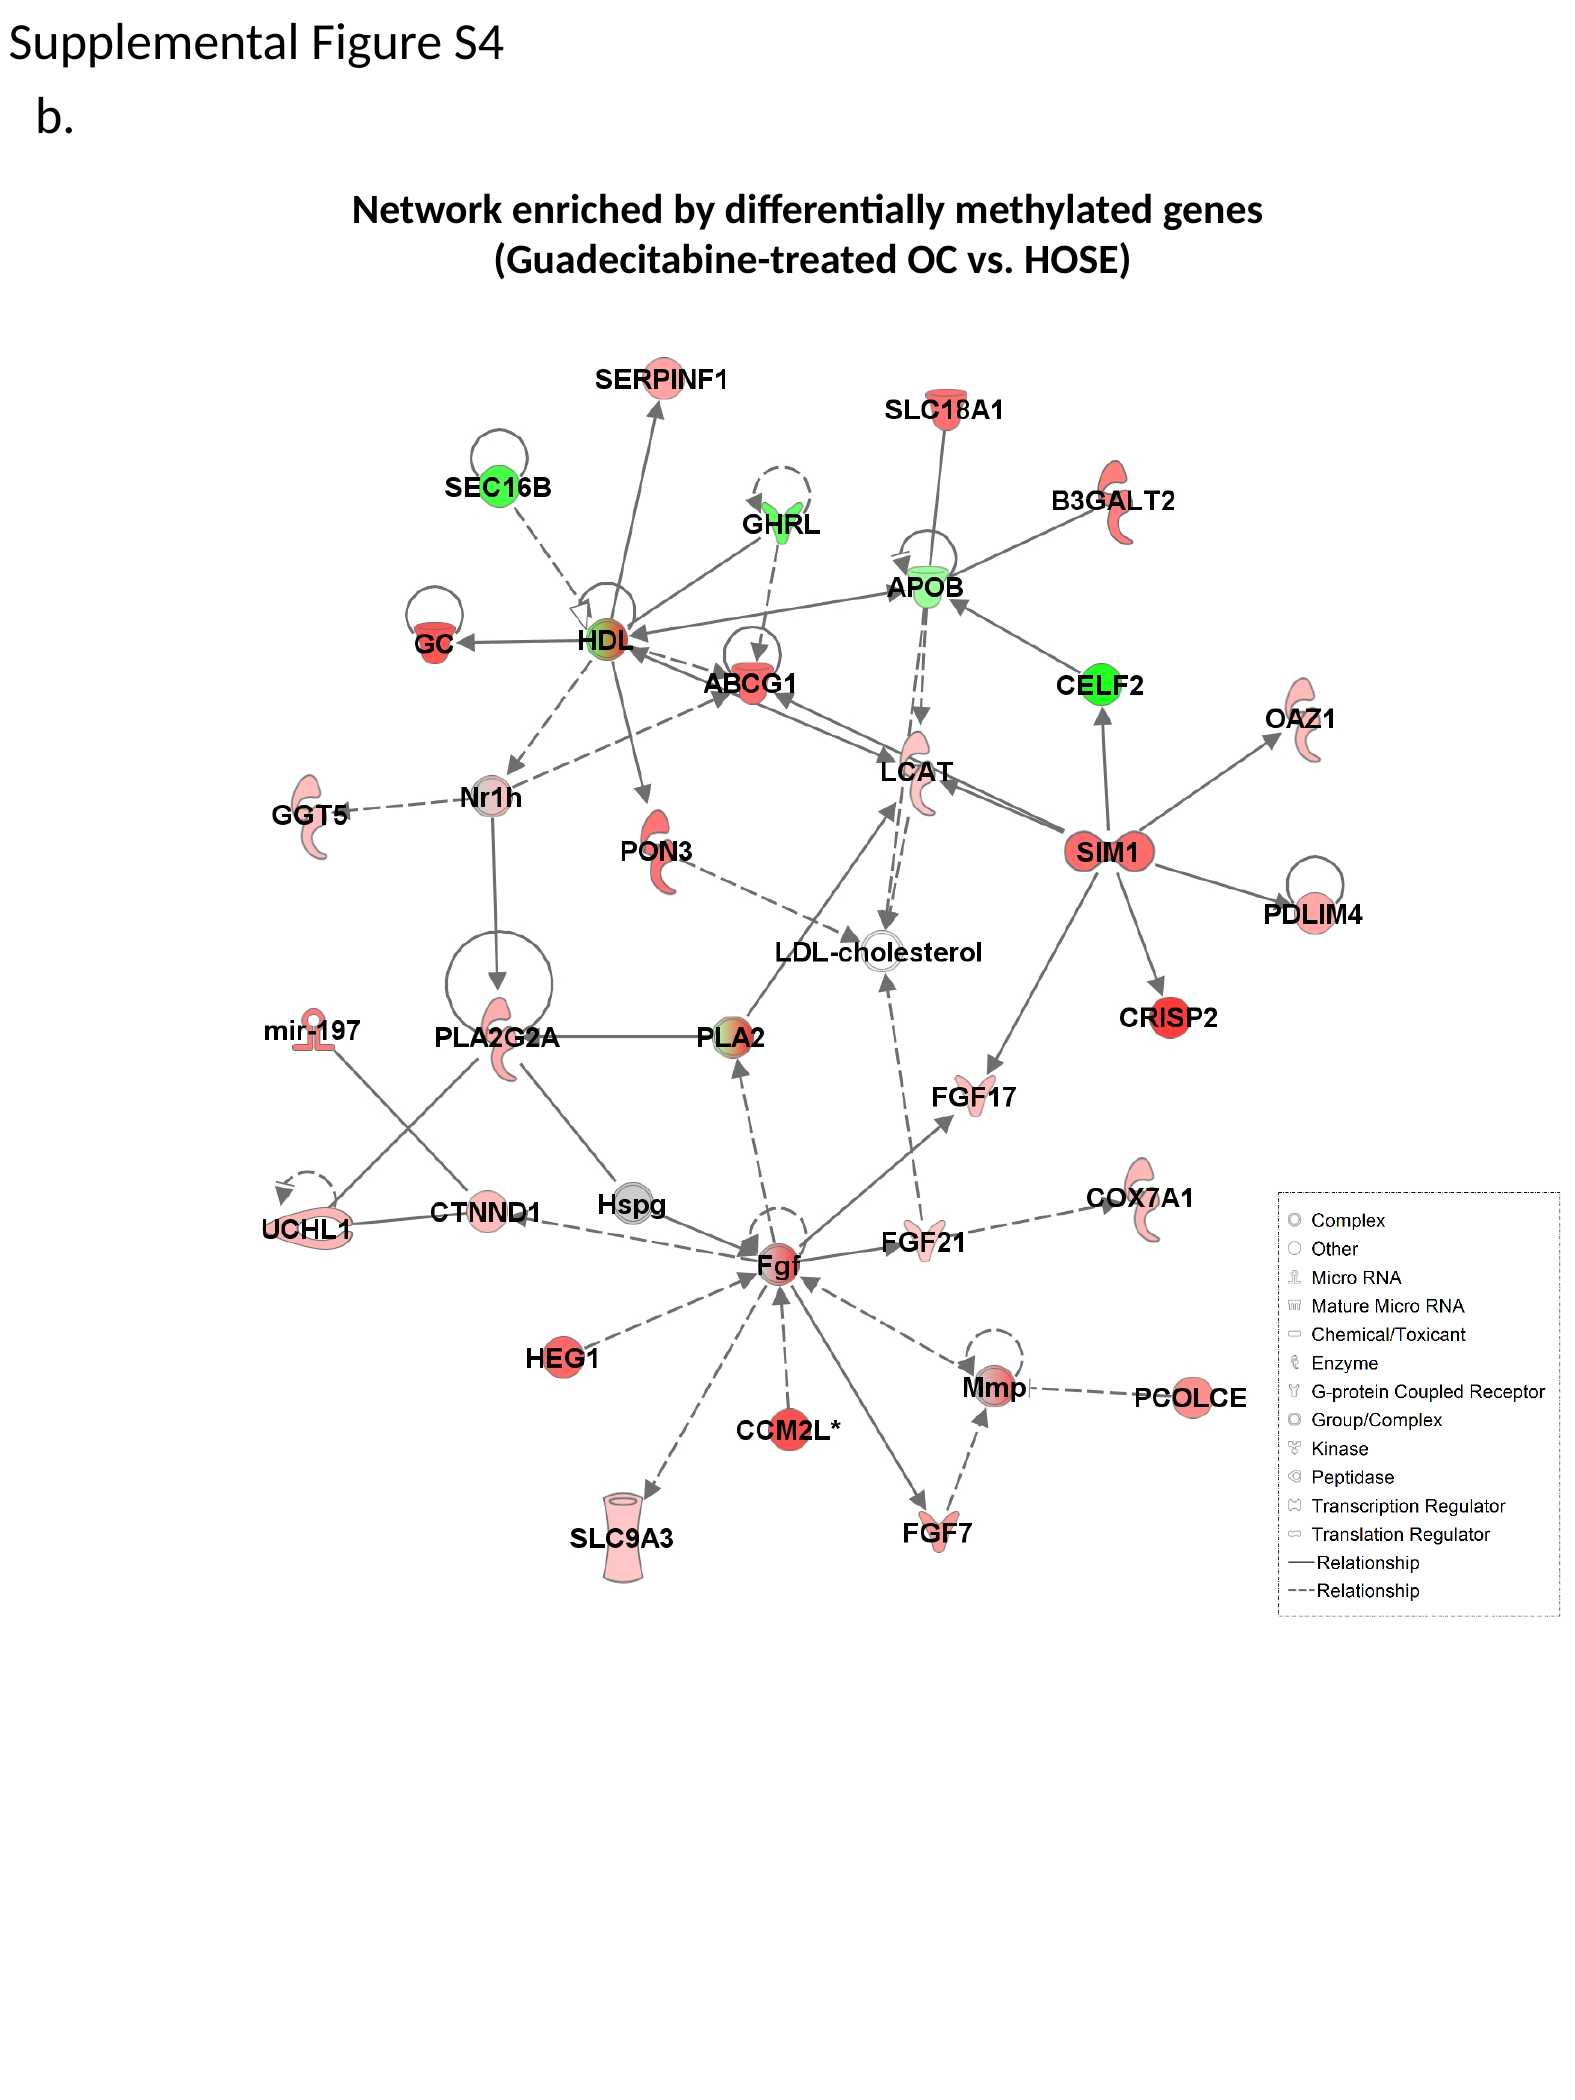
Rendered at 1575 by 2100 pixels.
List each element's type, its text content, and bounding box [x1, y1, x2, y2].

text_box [19, 73, 1569, 1626]
text_box Supplemental Figure S4 [0, 0, 713, 78]
